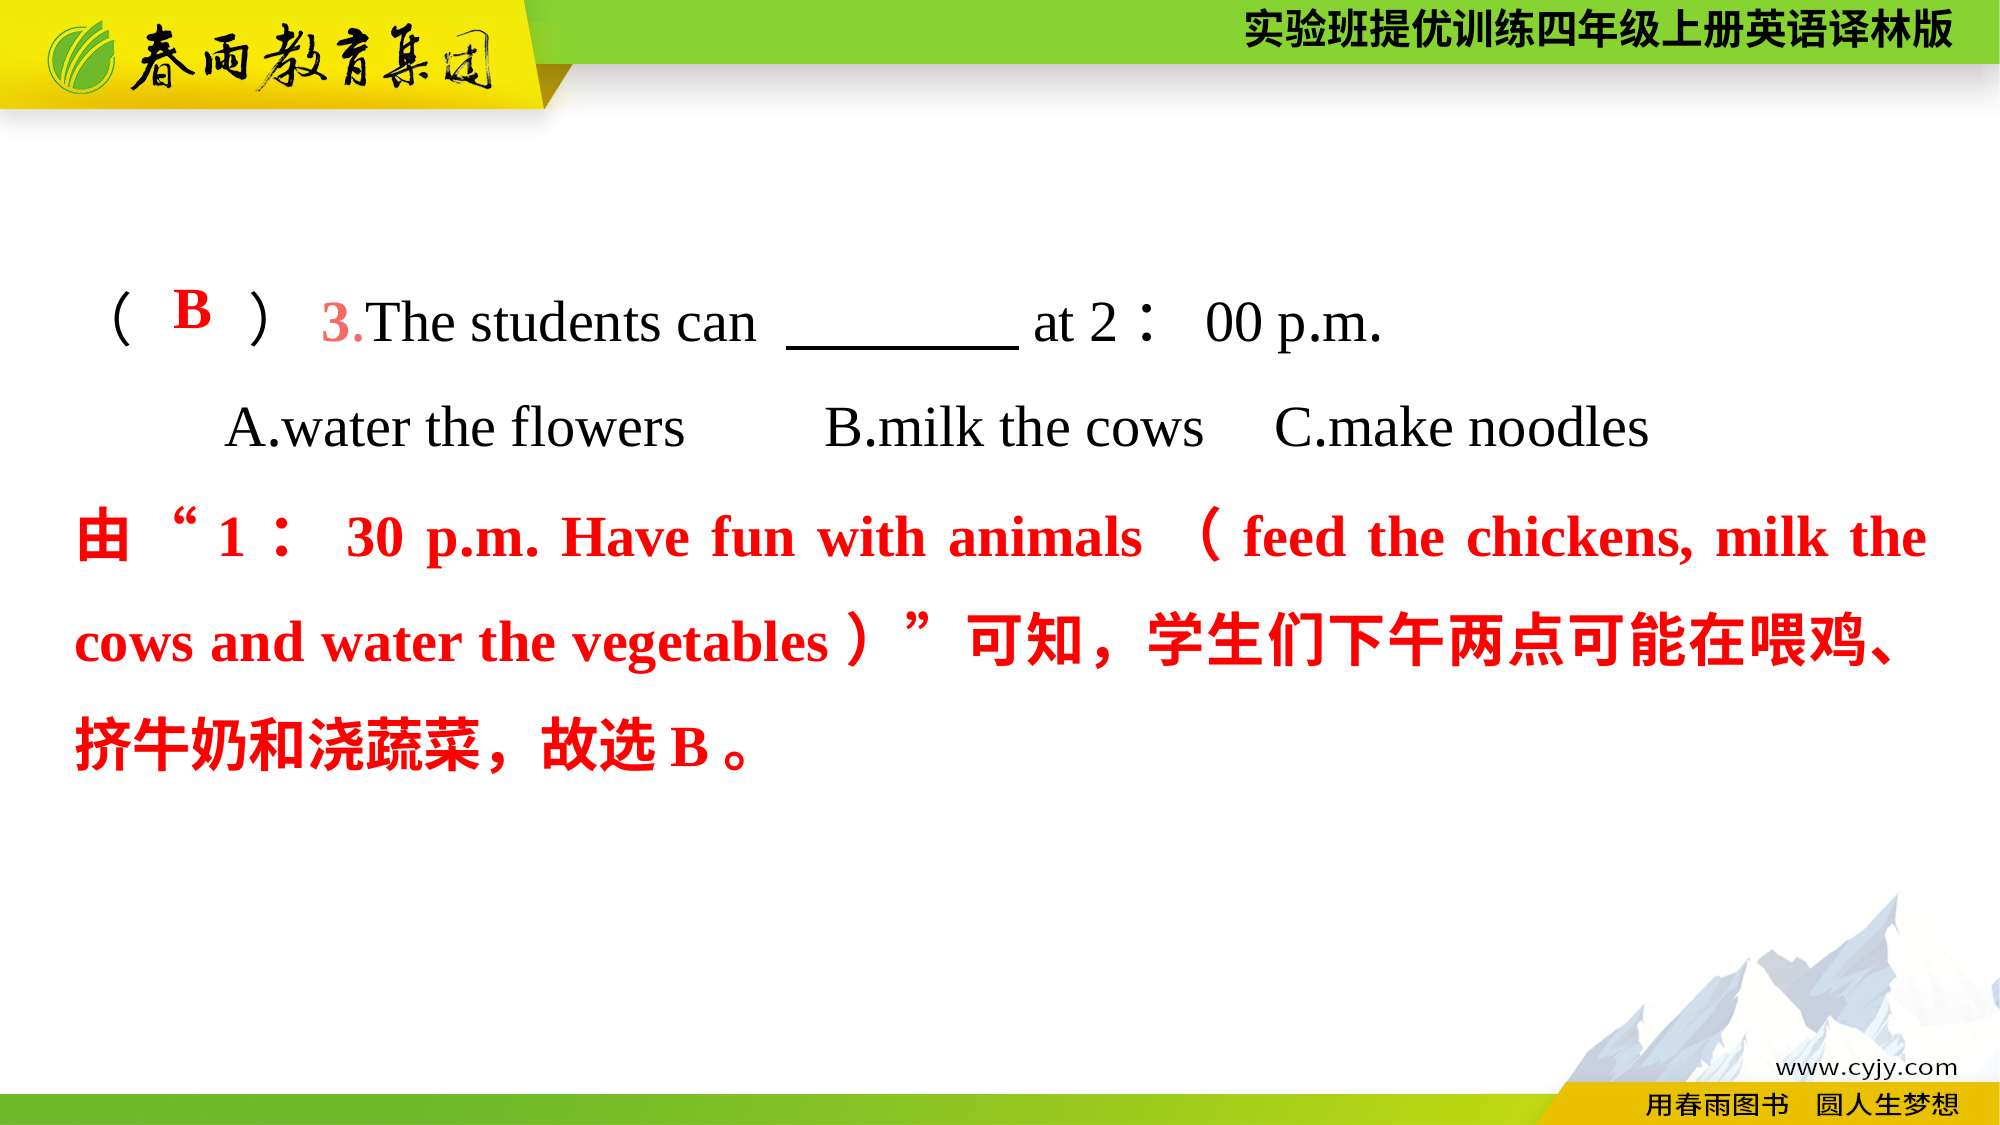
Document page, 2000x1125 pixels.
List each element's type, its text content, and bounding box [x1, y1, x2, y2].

picture [0, 0, 2000, 1125]
text_box B [158, 263, 228, 348]
list （ ）3.The students can at 2：00 p.m. A.water the flowers B.milk the cows C.make noodles [59, 240, 1944, 455]
text_box 由“1：30 p.m. Have fun with animals（feed the chickens, milk the cows and water the vegetables）”可知，学生们下午两点可能在喂鸡、 挤牛奶和浇蔬菜，故选B。 [59, 455, 1944, 786]
